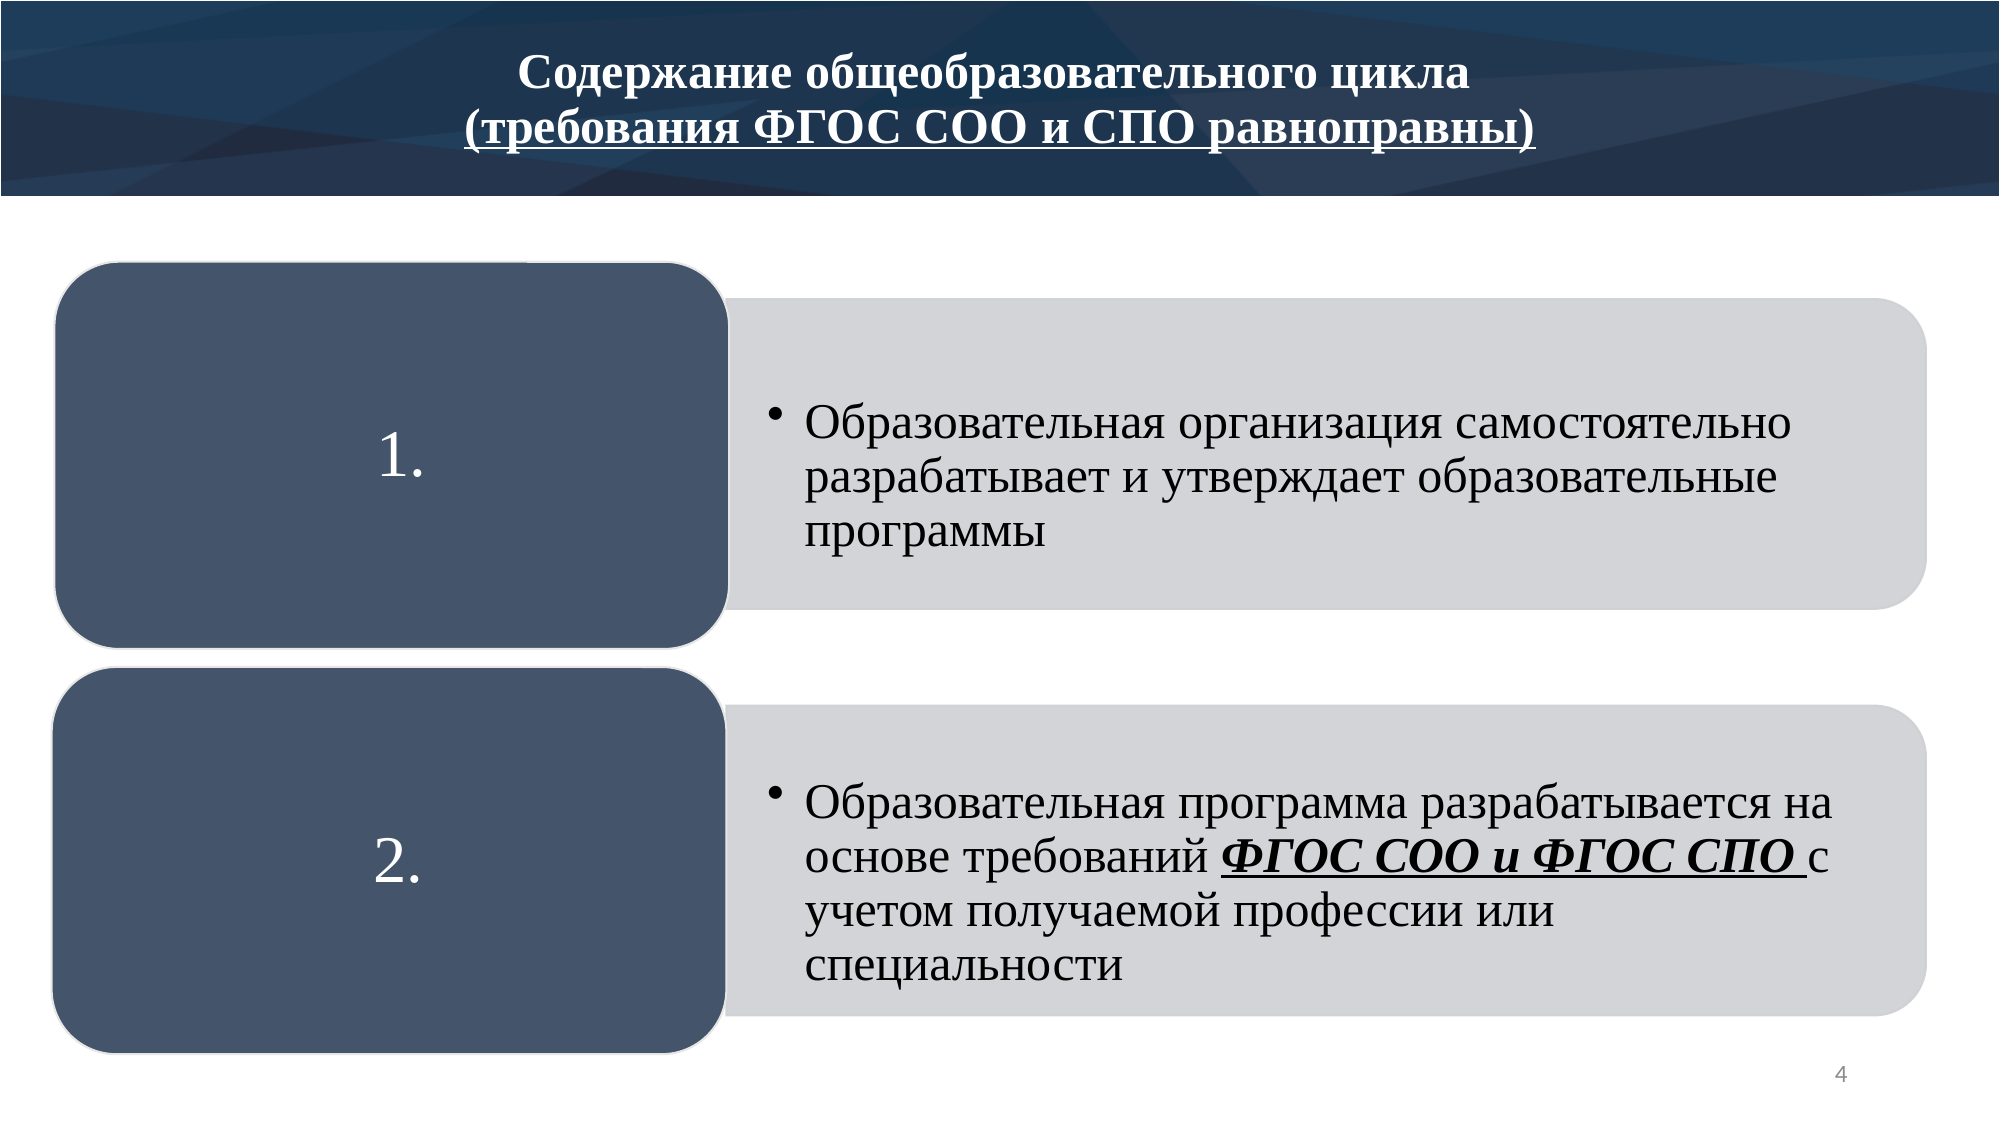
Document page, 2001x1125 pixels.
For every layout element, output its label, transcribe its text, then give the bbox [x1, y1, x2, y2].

slide_number 4 [1412, 1055, 1863, 1103]
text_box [51, 260, 1926, 1055]
picture [0, 0, 2000, 199]
